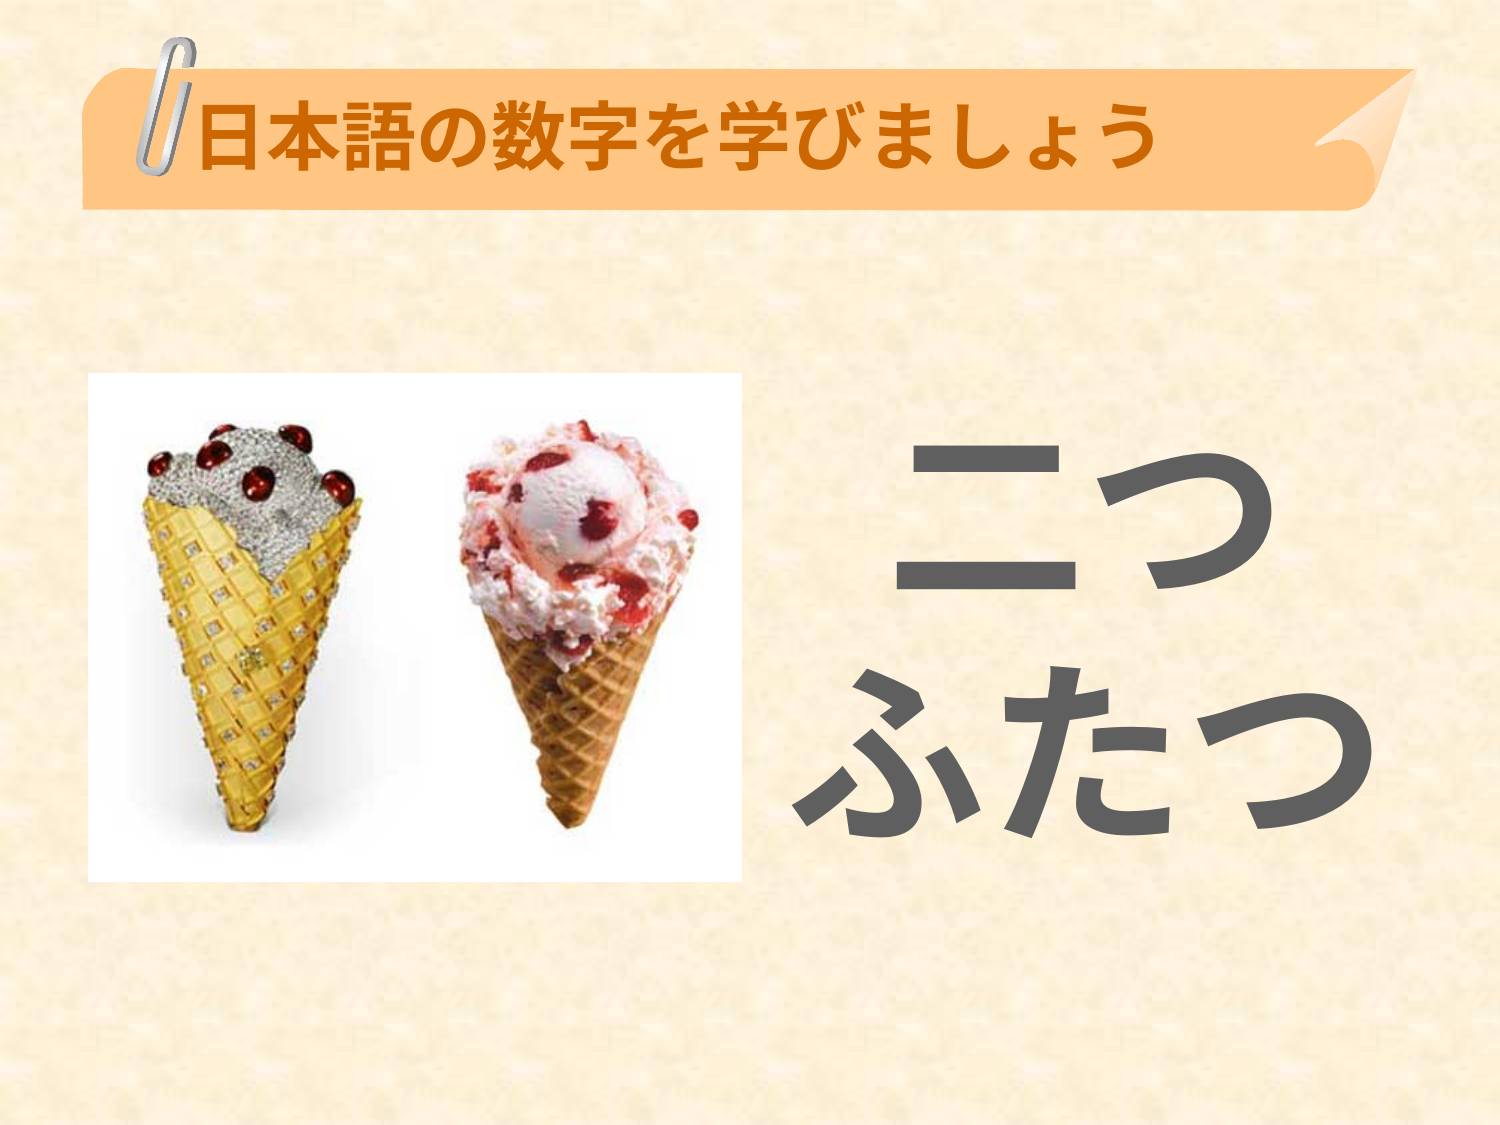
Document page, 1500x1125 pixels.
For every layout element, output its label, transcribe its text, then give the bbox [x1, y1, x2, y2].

title 日本語の数字を学びましょう [176, 64, 1415, 205]
text_box 二つ ふたつ [748, 381, 1471, 877]
picture [0, 0, 1500, 1125]
